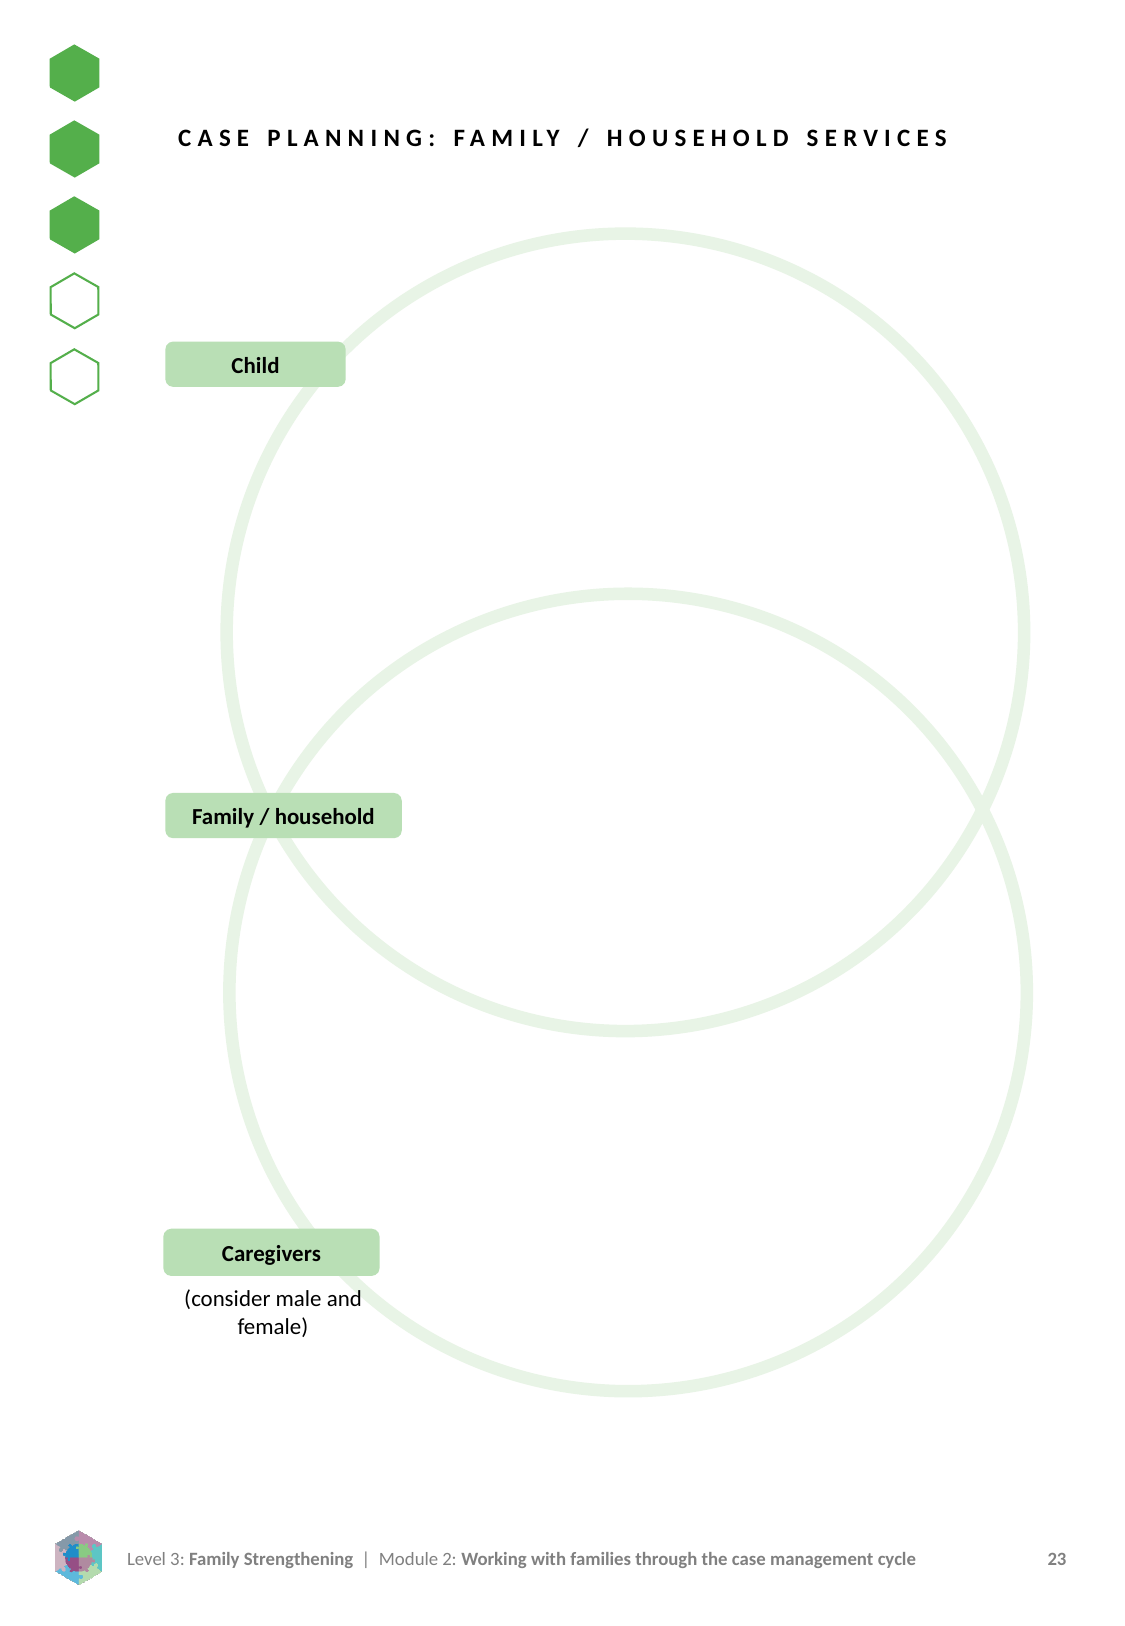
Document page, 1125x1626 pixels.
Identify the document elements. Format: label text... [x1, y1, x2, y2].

text_box [49, 44, 100, 102]
text_box [49, 196, 100, 254]
text_box Child [164, 340, 226, 388]
text_box [49, 348, 100, 406]
text_box CASE PLANNING: FAMILY / HOUSEHOLD SERVICES [163, 113, 1027, 159]
picture [55, 1530, 102, 1585]
text_box [49, 120, 100, 178]
text_box Caregivers [162, 1227, 226, 1276]
text_box Family / household [164, 791, 226, 840]
text_box (consider male and female) [163, 1276, 226, 1347]
text_box [49, 272, 100, 330]
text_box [226, 233, 1027, 1392]
